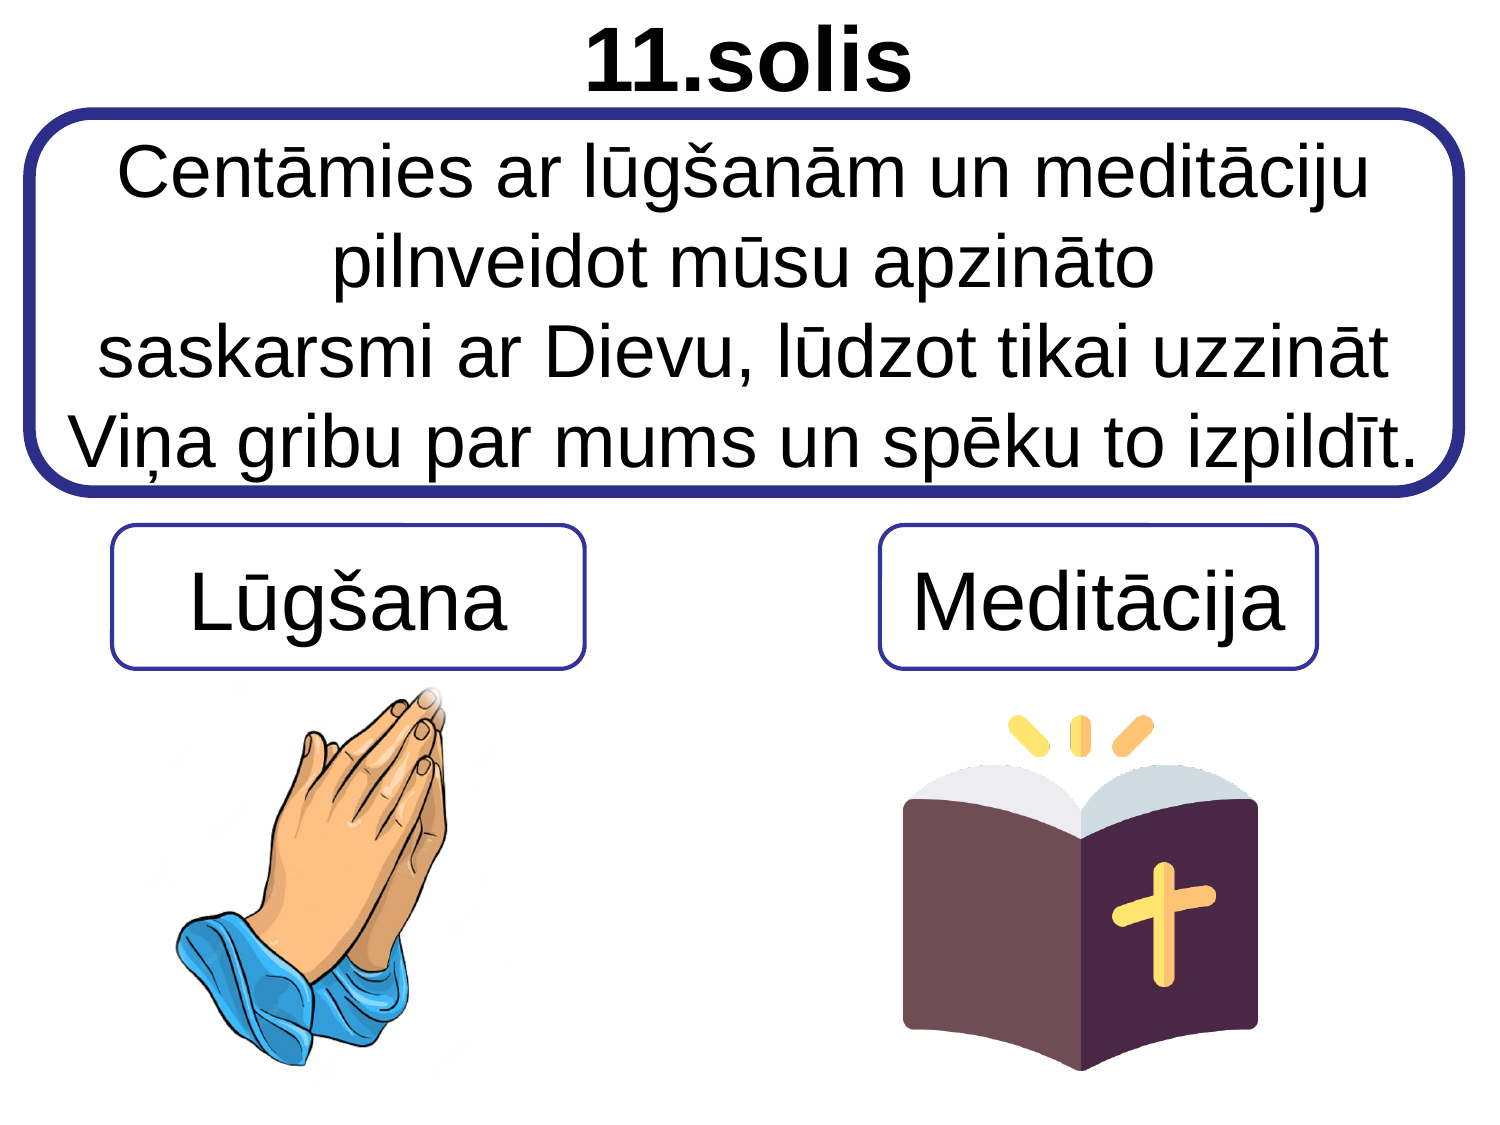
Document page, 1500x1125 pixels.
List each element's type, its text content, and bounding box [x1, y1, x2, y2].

text_box Meditācija [877, 522, 1320, 671]
text_box Lūgšana [109, 522, 587, 671]
text_box Centāmies ar lūgšanām un meditāciju pilnveidot mūsu apzināto saskarsmi ar Dievu, lūdzot tikai uzzināt Viņa gribu par mums un spēku to izpildīt. [27, 111, 1461, 494]
picture [903, 715, 1259, 1071]
title 11.solis [73, 0, 1425, 109]
picture [140, 633, 526, 1125]
